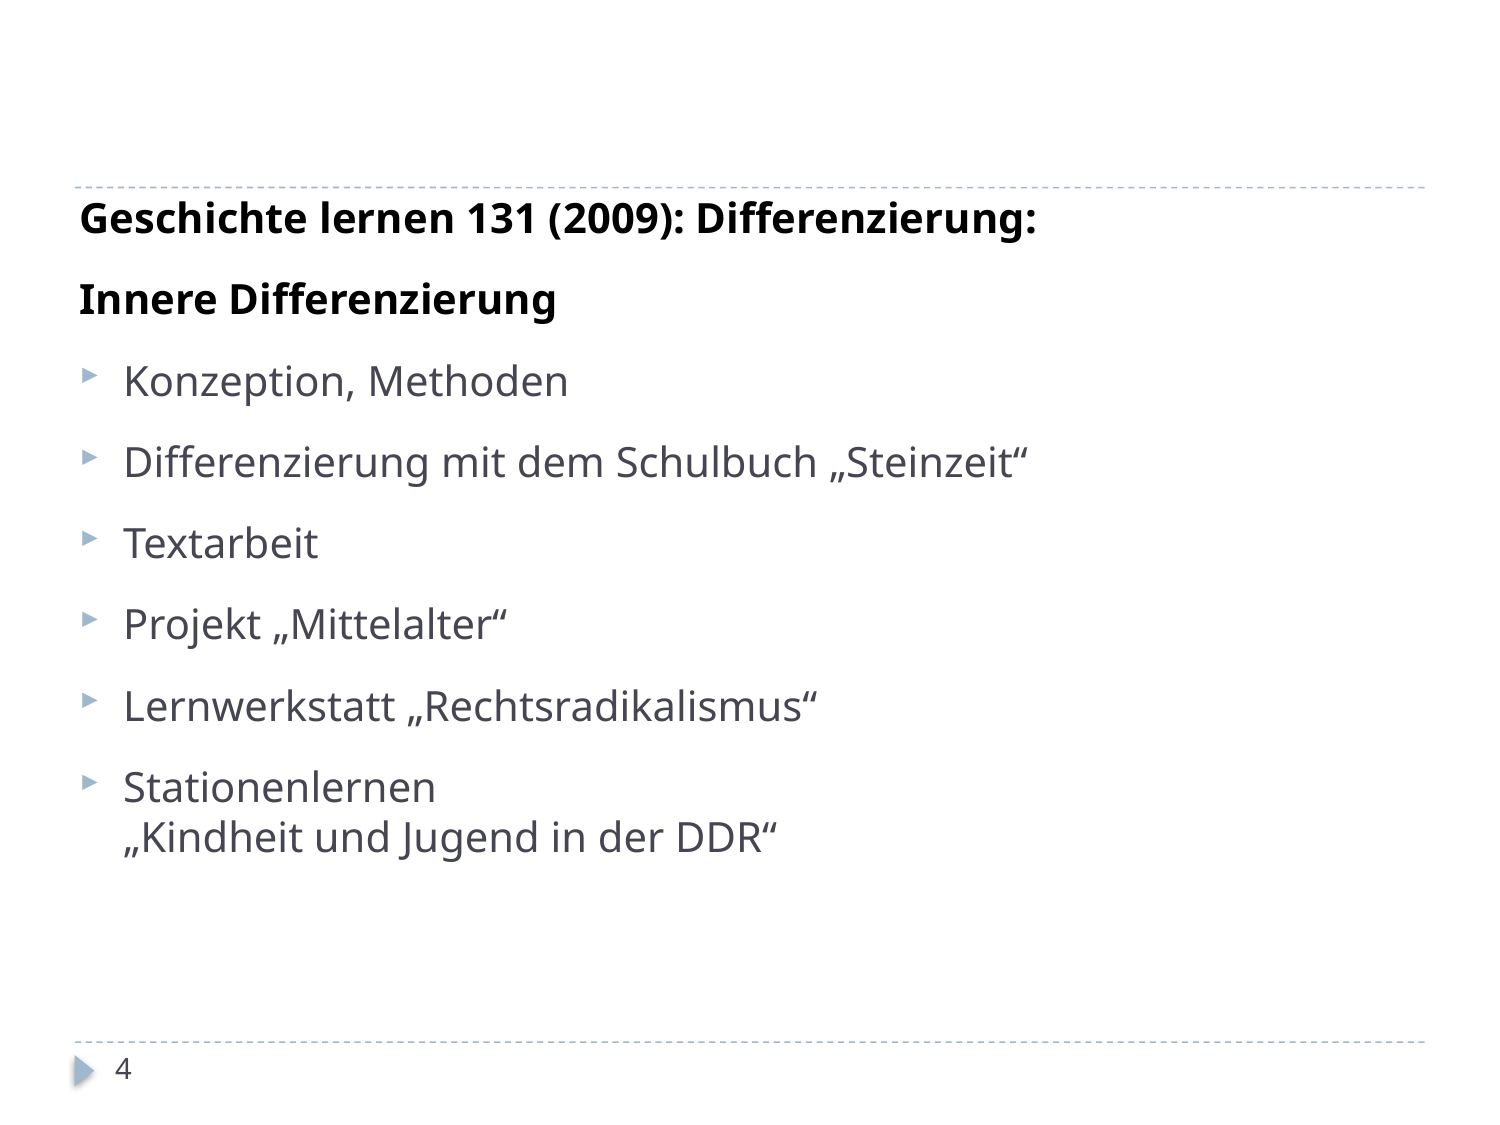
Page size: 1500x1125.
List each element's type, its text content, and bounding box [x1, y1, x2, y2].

slide_number 4 [100, 1042, 426, 1103]
text_box Geschichte lernen 131 (2009): Differenzierung: Innere Differenzierung Konzeption, Methoden Differenzierung mit dem Schulbuch „Steinzeit“ Textarbeit Projekt „Mittelalter“ Lernwerkstatt „Rechtsradikalismus“ Stationenlernen „Kindheit und Jugend in der DDR“ [64, 184, 1500, 912]
